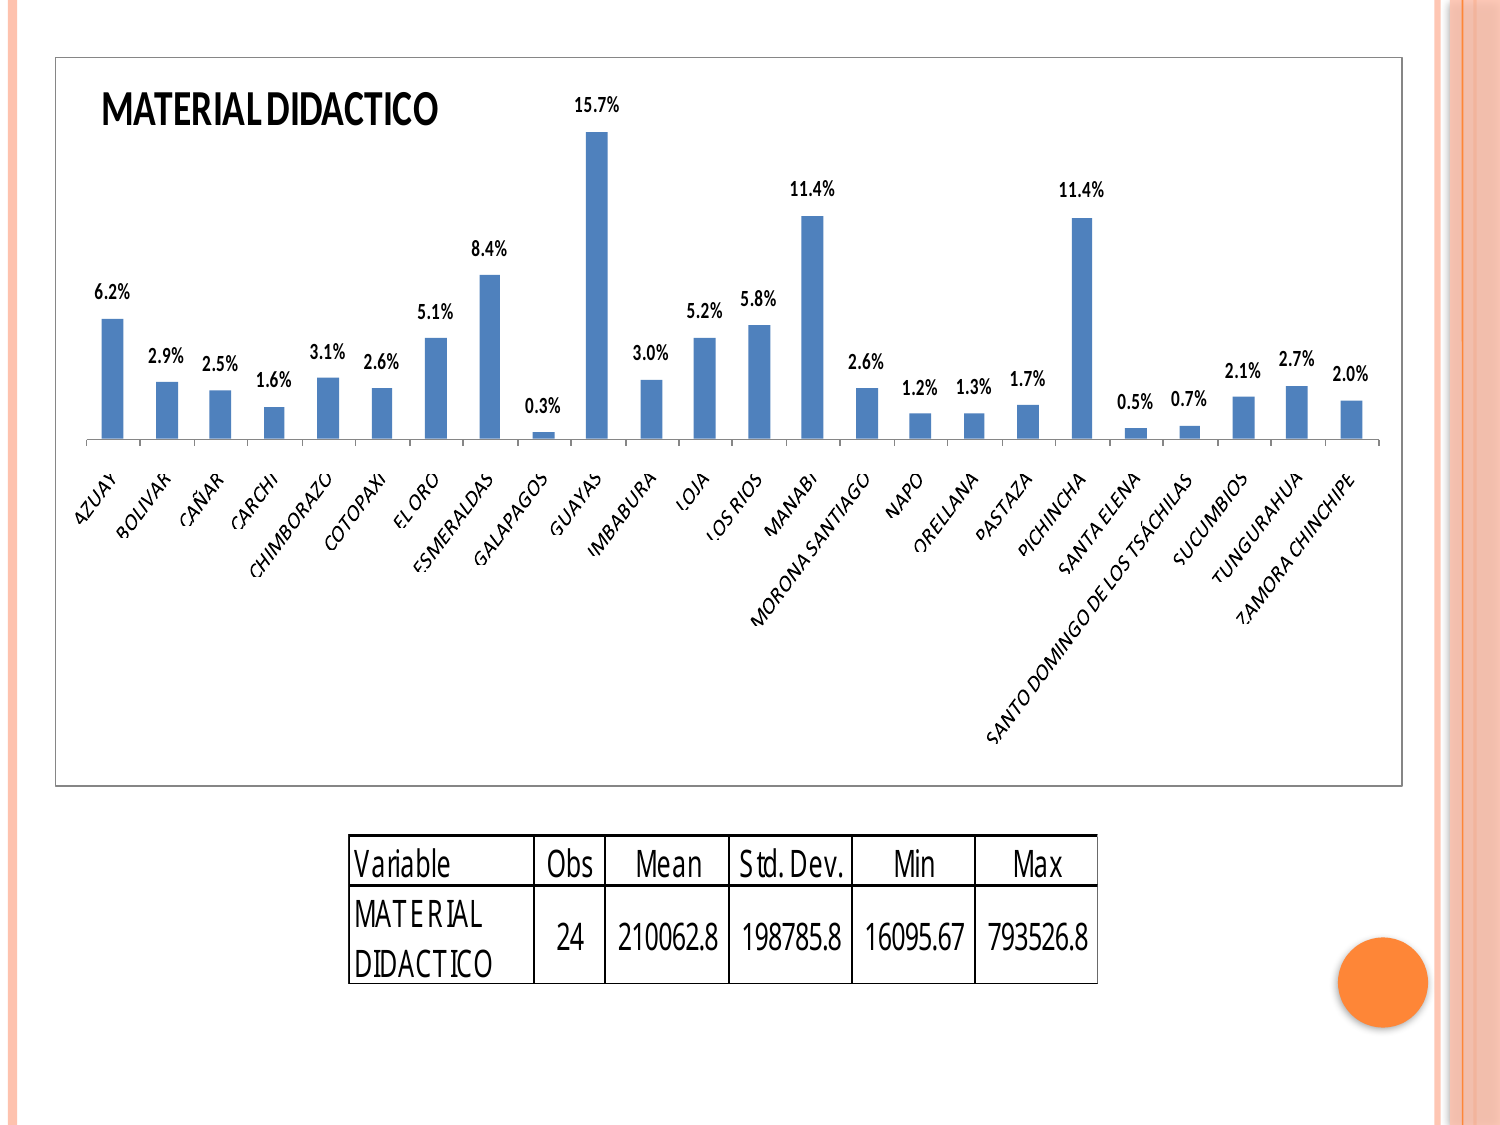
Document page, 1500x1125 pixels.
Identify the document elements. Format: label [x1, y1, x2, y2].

picture [347, 833, 1100, 987]
picture [52, 54, 1404, 788]
